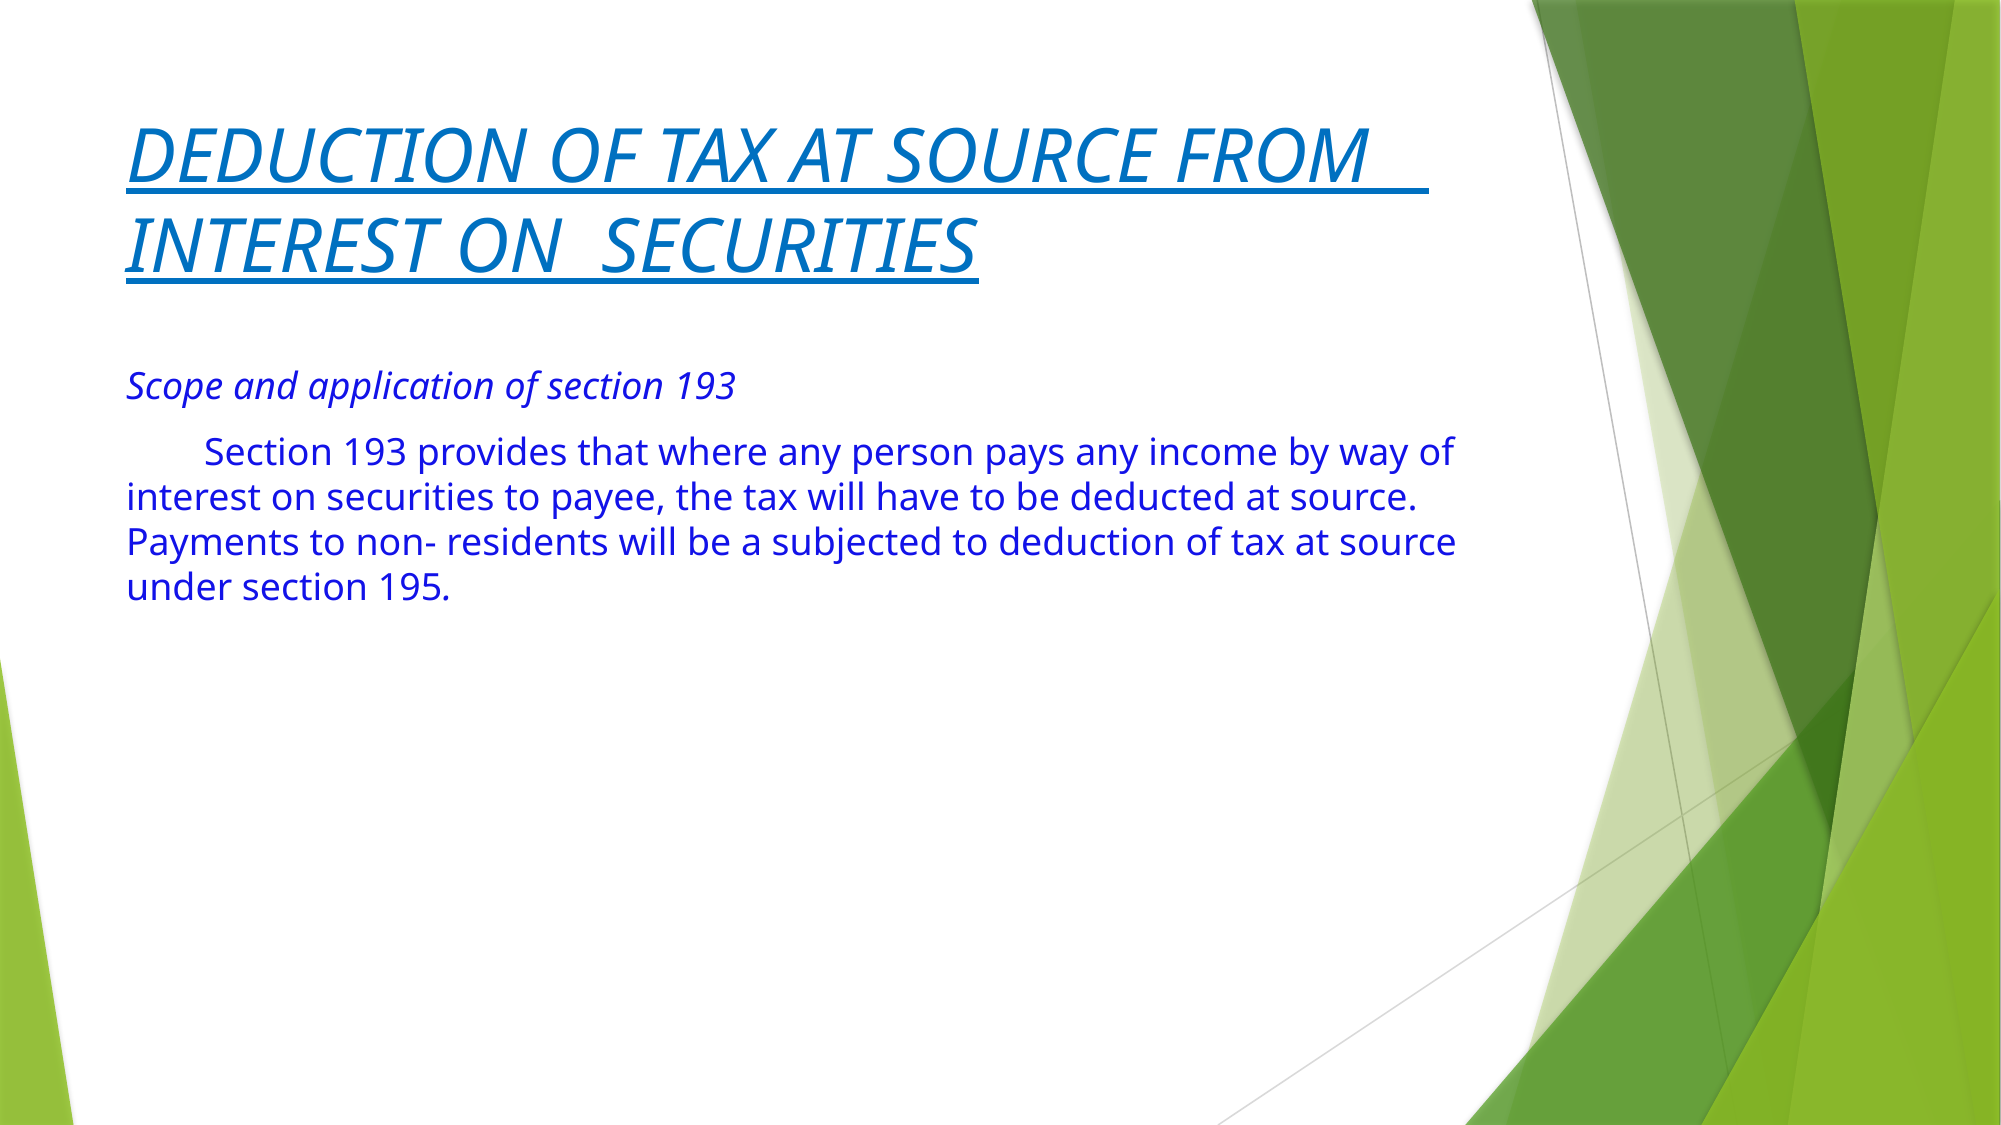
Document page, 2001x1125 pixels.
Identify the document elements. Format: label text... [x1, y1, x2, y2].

list Scope and application of section 193 Section 193 provides that where any person pays any income by way of interest on securities to payee, the tax will have to be deducted at source. Payments to non- residents will be a subjected to deduction of tax at source under section 195. [111, 354, 1522, 992]
title DEDUCTION OF TAX AT SOURCE FROM INTEREST ON SECURITIES [111, 99, 1522, 317]
